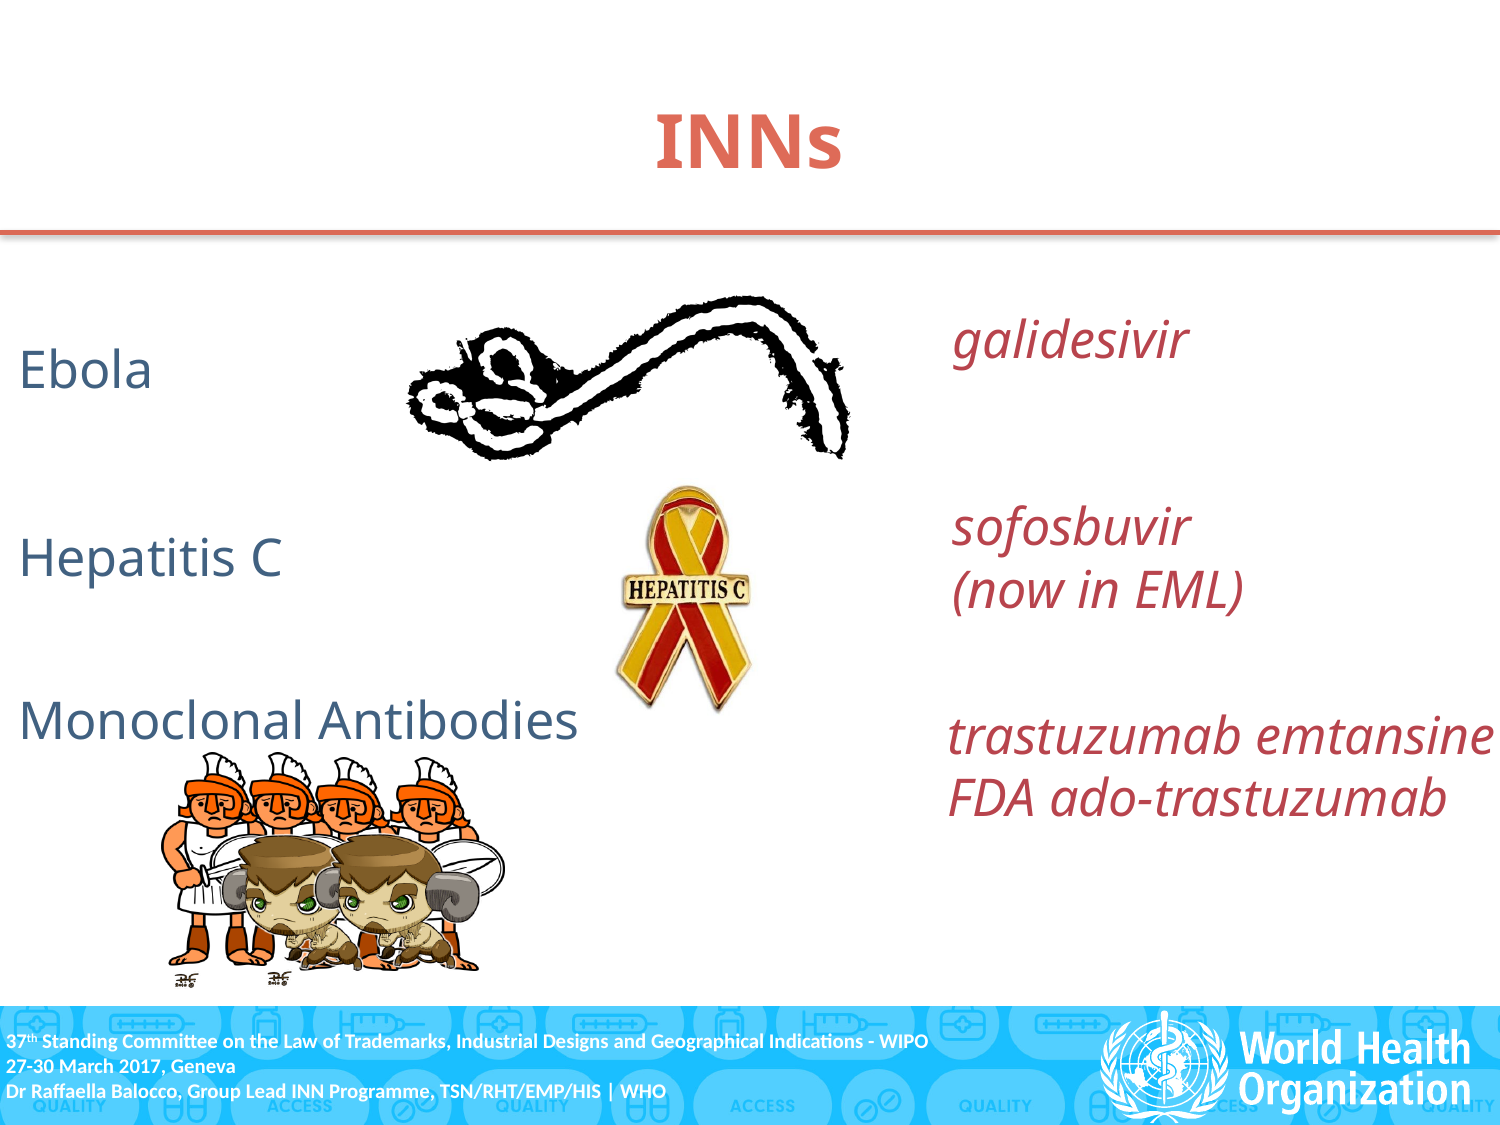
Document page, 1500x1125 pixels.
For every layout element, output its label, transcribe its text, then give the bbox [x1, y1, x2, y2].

picture [0, 1006, 1500, 1125]
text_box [3, 679, 881, 989]
title INNs [0, 45, 1500, 233]
text_box sofosbuvir (now in EML) [938, 486, 1500, 626]
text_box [3, 478, 830, 679]
text_box galidesivir [938, 298, 1465, 376]
text_box trastuzumab emtansine FDA ado-trastuzumab [933, 694, 1500, 835]
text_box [3, 273, 873, 479]
